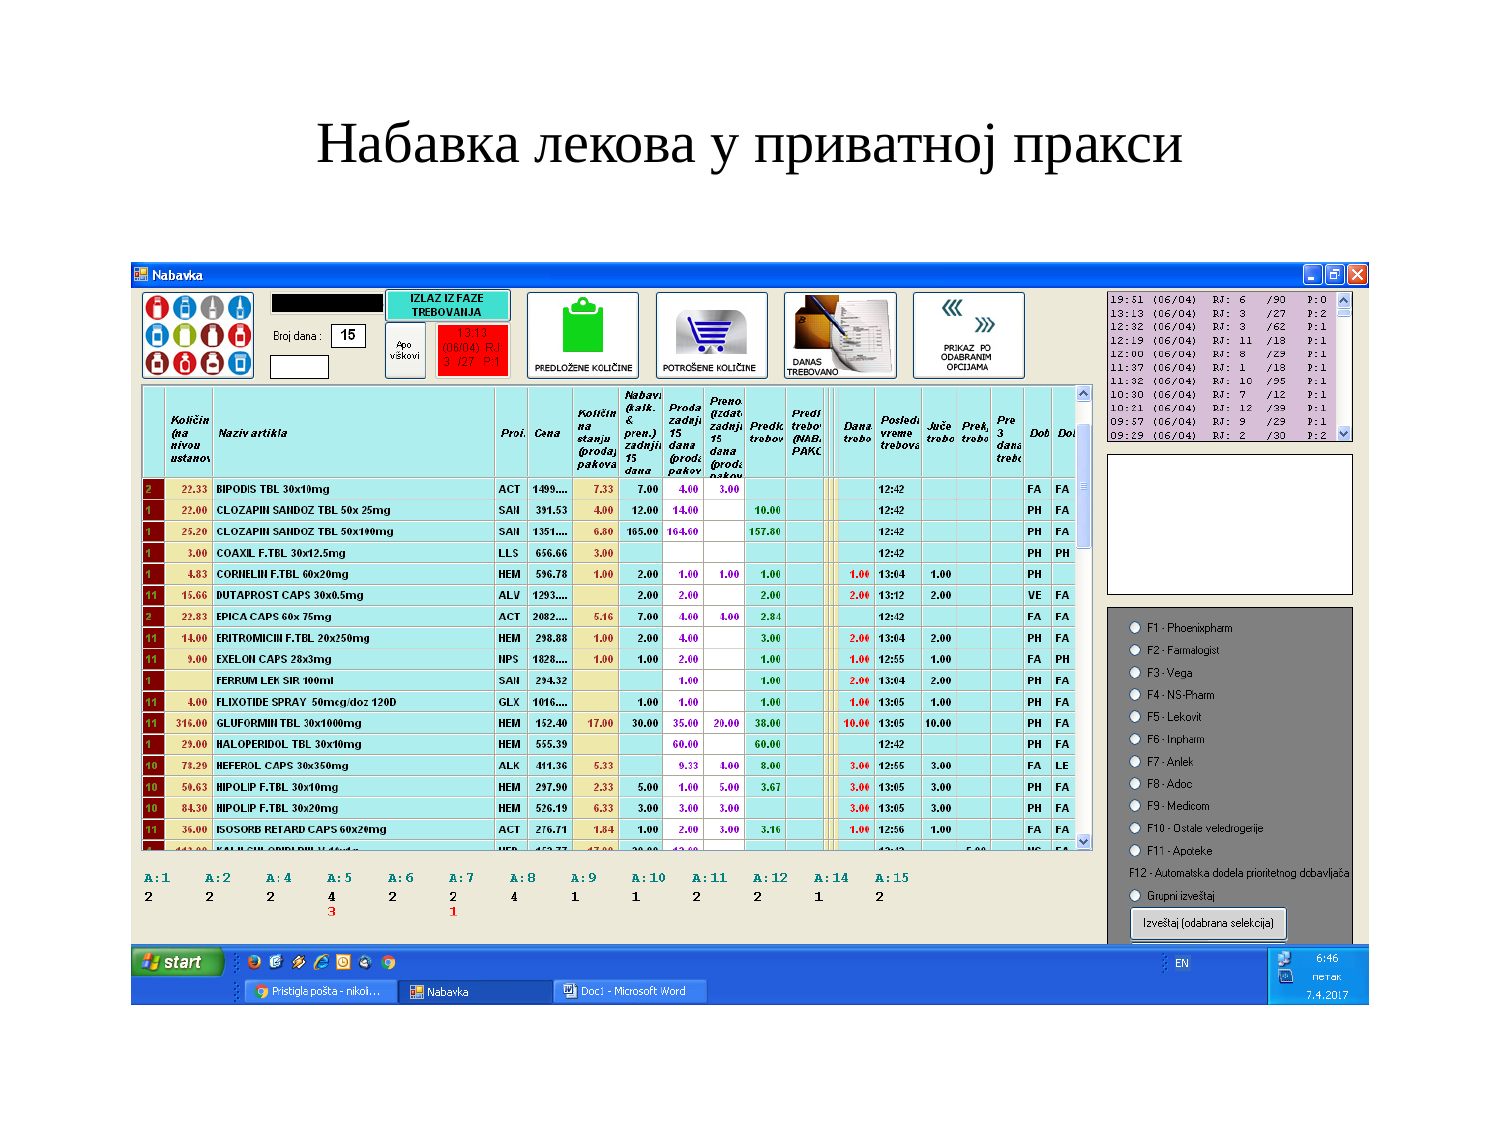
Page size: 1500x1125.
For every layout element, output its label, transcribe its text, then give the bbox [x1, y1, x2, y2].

title Набавка лекова у приватној пракси [75, 45, 1425, 233]
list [130, 262, 1369, 1006]
